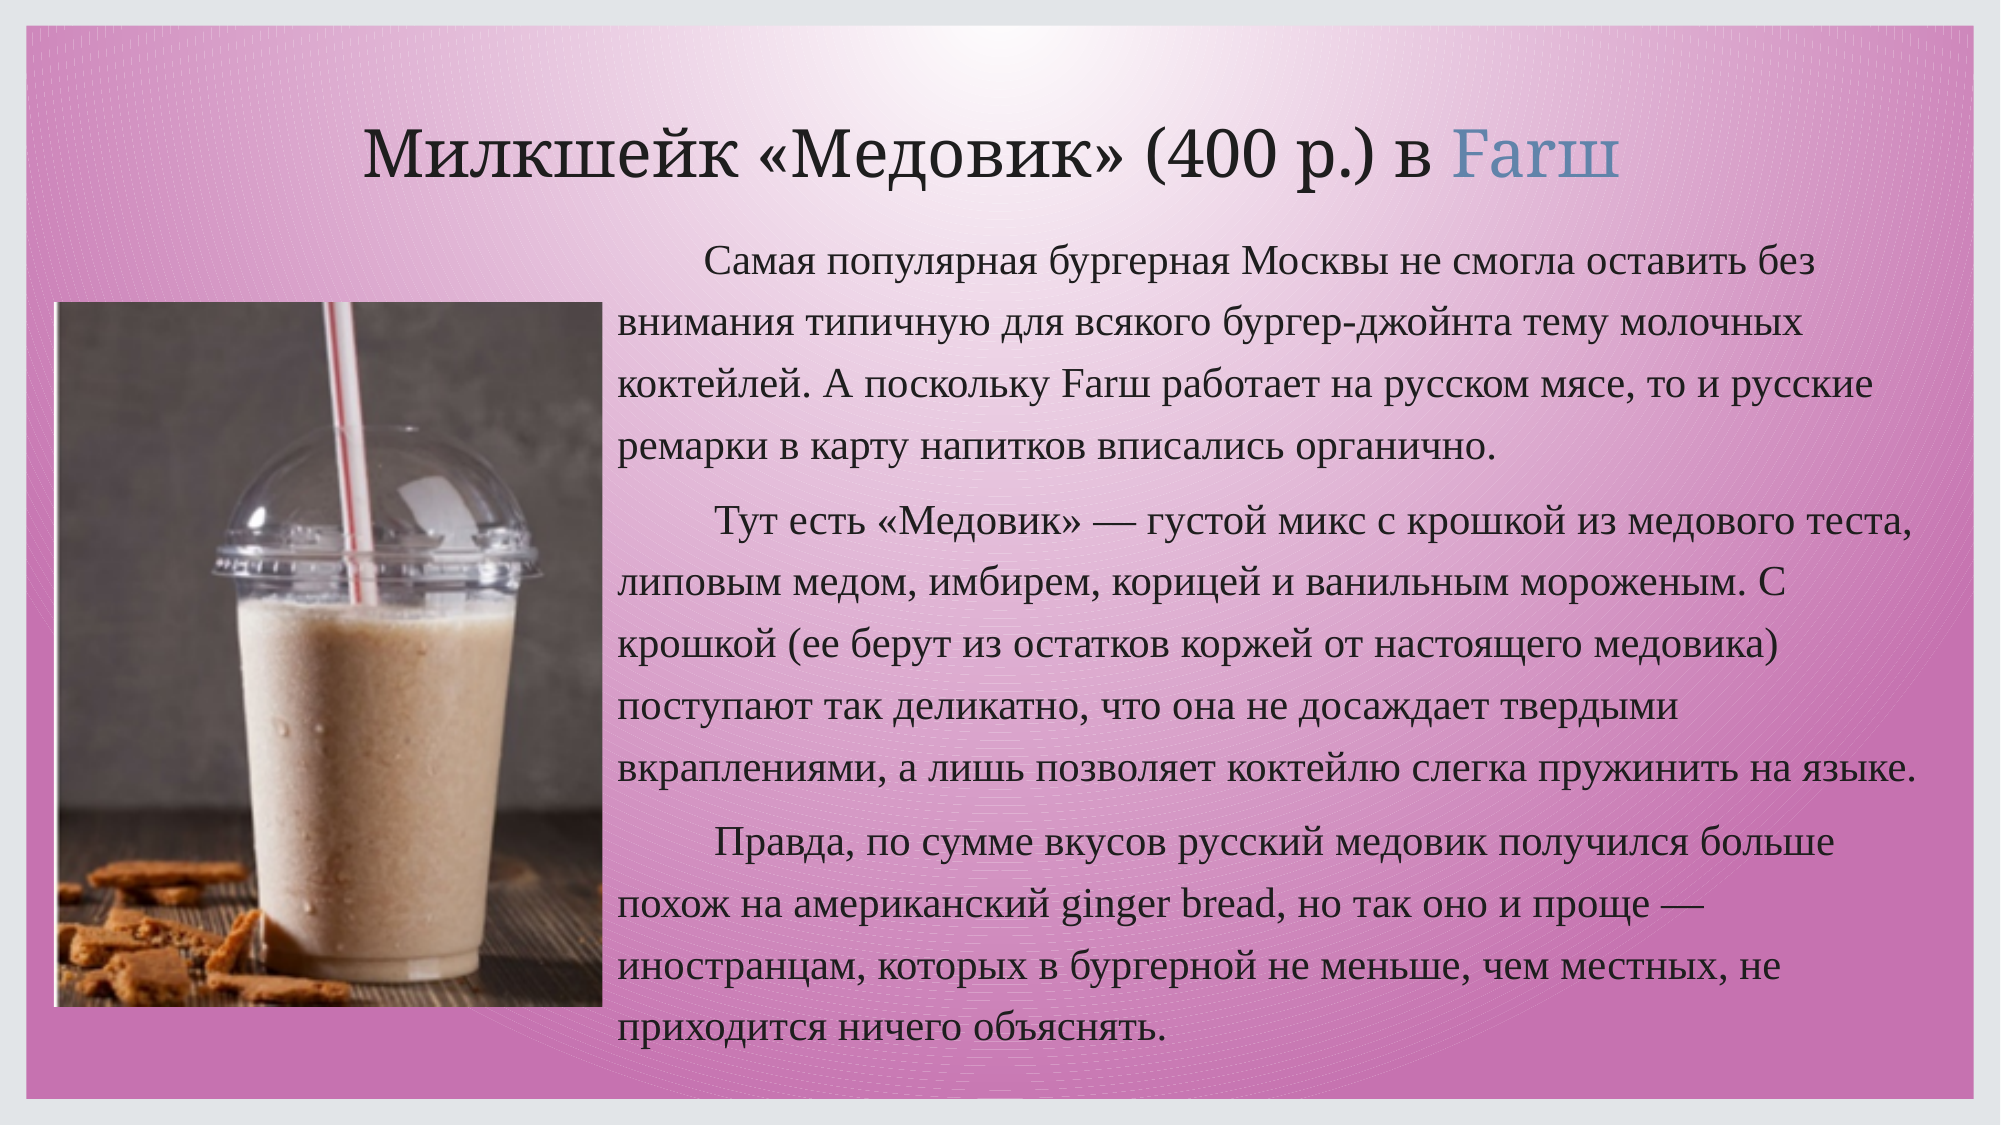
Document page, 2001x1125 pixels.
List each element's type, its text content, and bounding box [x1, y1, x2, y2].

title Милкшейк «Медовик» (400 р.) в Farш [168, 118, 1832, 249]
picture [53, 302, 603, 1007]
list Самая популярная бургерная Москвы не смогла оставить без внимания типичную для всякого бургер-джойнта тему молочных коктейлей. А поскольку Farш работает на русском мясе, то и русские ремарки в карту напитков вписались органично. Тут есть «Медовик» — густой микс с крошкой из медового теста, липовым медом, имбирем, корицей и ванильным мороженым. С крошкой (ее берут из остатков коржей от настоящего медовика) поступают так деликатно, что она не досаждает твердыми вкраплениями, а лишь позволяет коктейлю слегка пружинить на языке. Правда, по сумме вкусов русский медовик получился больше похож на американский ginger bread, но так оно и проще — иностранцам, которых в бургерной не меньше, чем местных, не приходится ничего объяснять. [602, 213, 1947, 1098]
